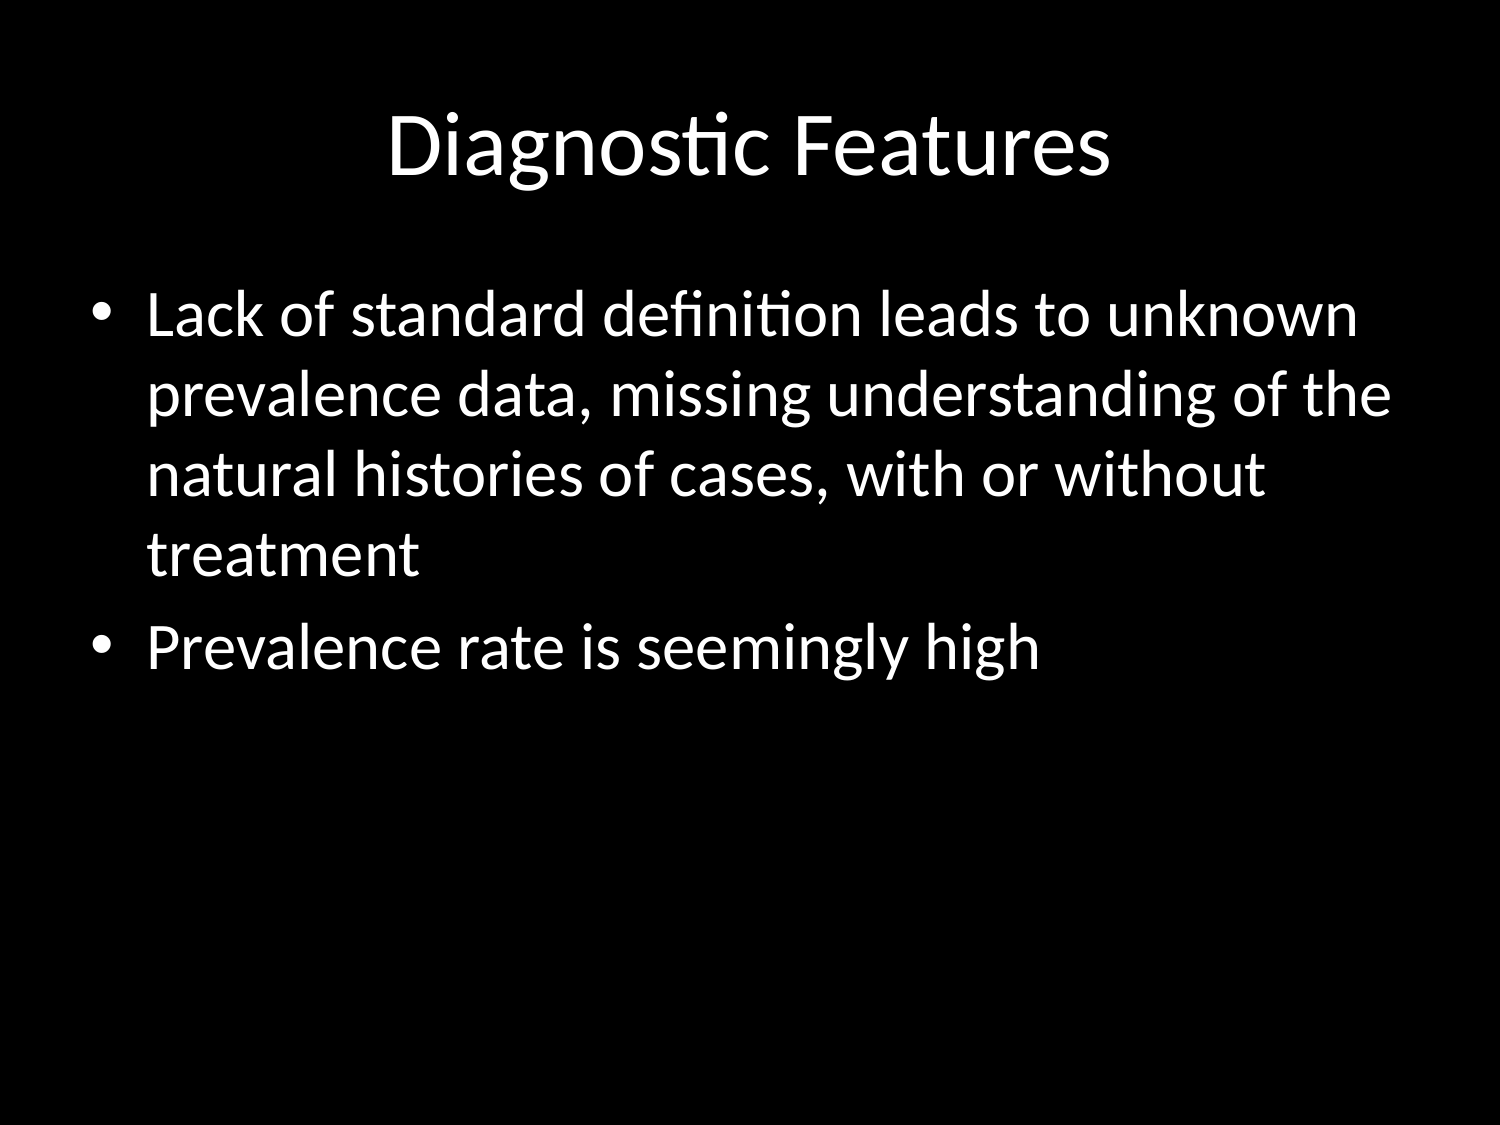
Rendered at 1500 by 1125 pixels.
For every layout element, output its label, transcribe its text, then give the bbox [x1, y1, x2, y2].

title Diagnostic Features [75, 45, 1425, 233]
list Lack of standard definition leads to unknown prevalence data, missing understanding of the natural histories of cases, with or without treatment Prevalence rate is seemingly high [75, 262, 1425, 1005]
